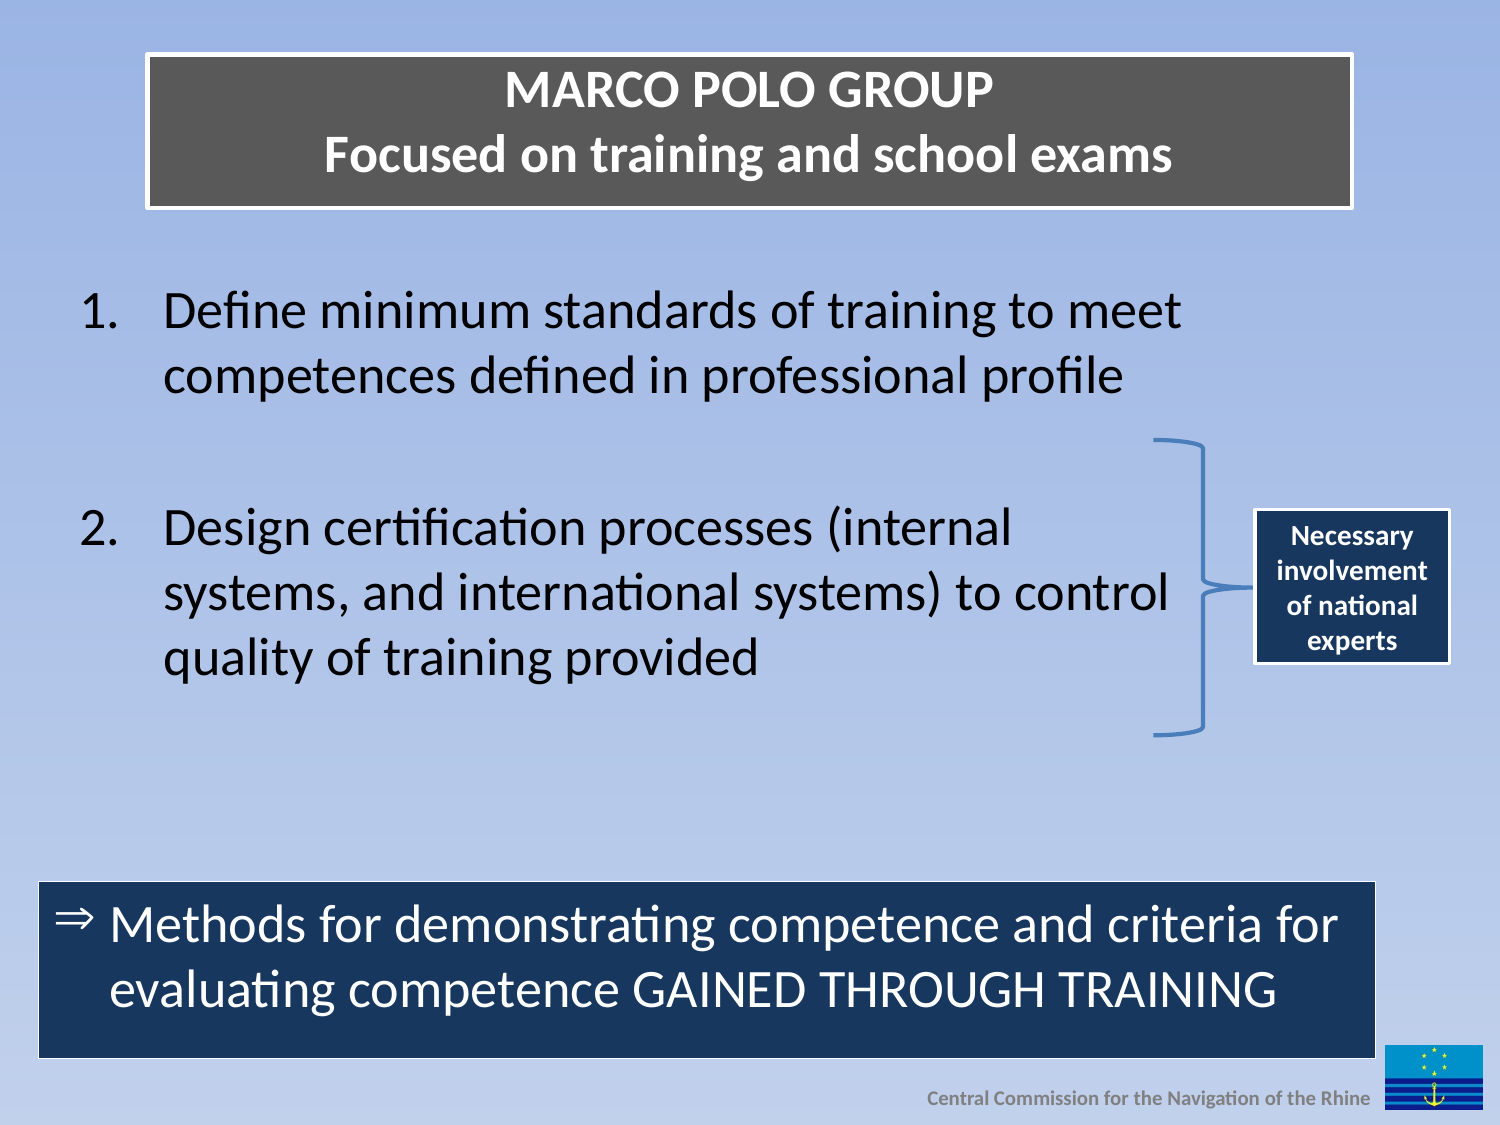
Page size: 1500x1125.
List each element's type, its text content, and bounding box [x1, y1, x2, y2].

text_box Necessary involvement of national experts [1255, 509, 1450, 664]
picture [1384, 1079, 1483, 1111]
text_box MARCO POLO GROUP Focused on training and school exams [145, 52, 1354, 210]
list Define minimum standards of training to meet competences defined in professional profile Design certification processes (internal systems, and international systems) to control quality of training provided [64, 267, 1223, 881]
text_box [1153, 439, 1254, 737]
text_box Central Commission for the Navigation of the Rhine [912, 1077, 1382, 1117]
text_box Methods for demonstrating competence and criteria for evaluating competence GAINED THROUGH TRAINING [38, 881, 1376, 1059]
